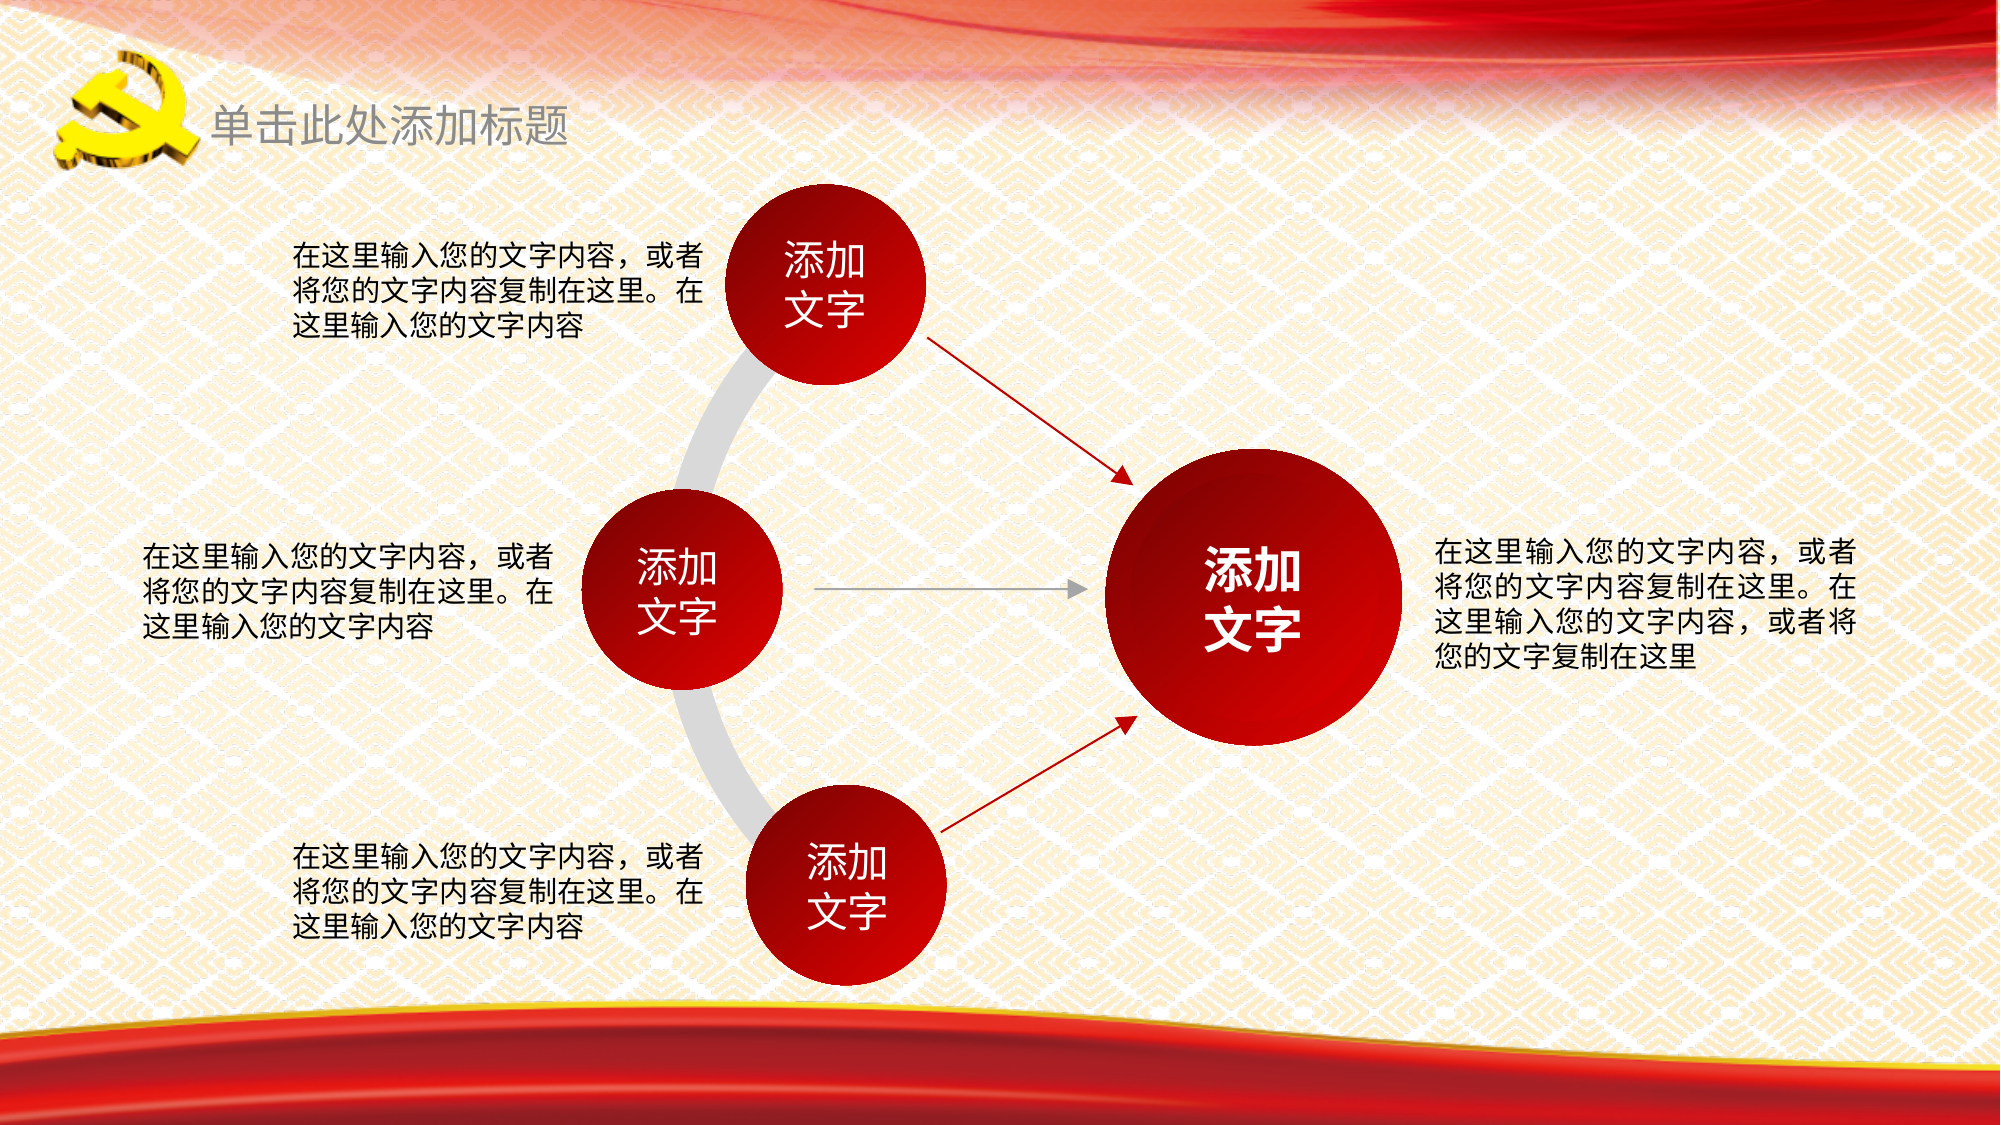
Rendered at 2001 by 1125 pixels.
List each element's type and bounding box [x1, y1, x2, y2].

picture [0, 0, 2000, 1125]
text_box [1105, 449, 1402, 746]
